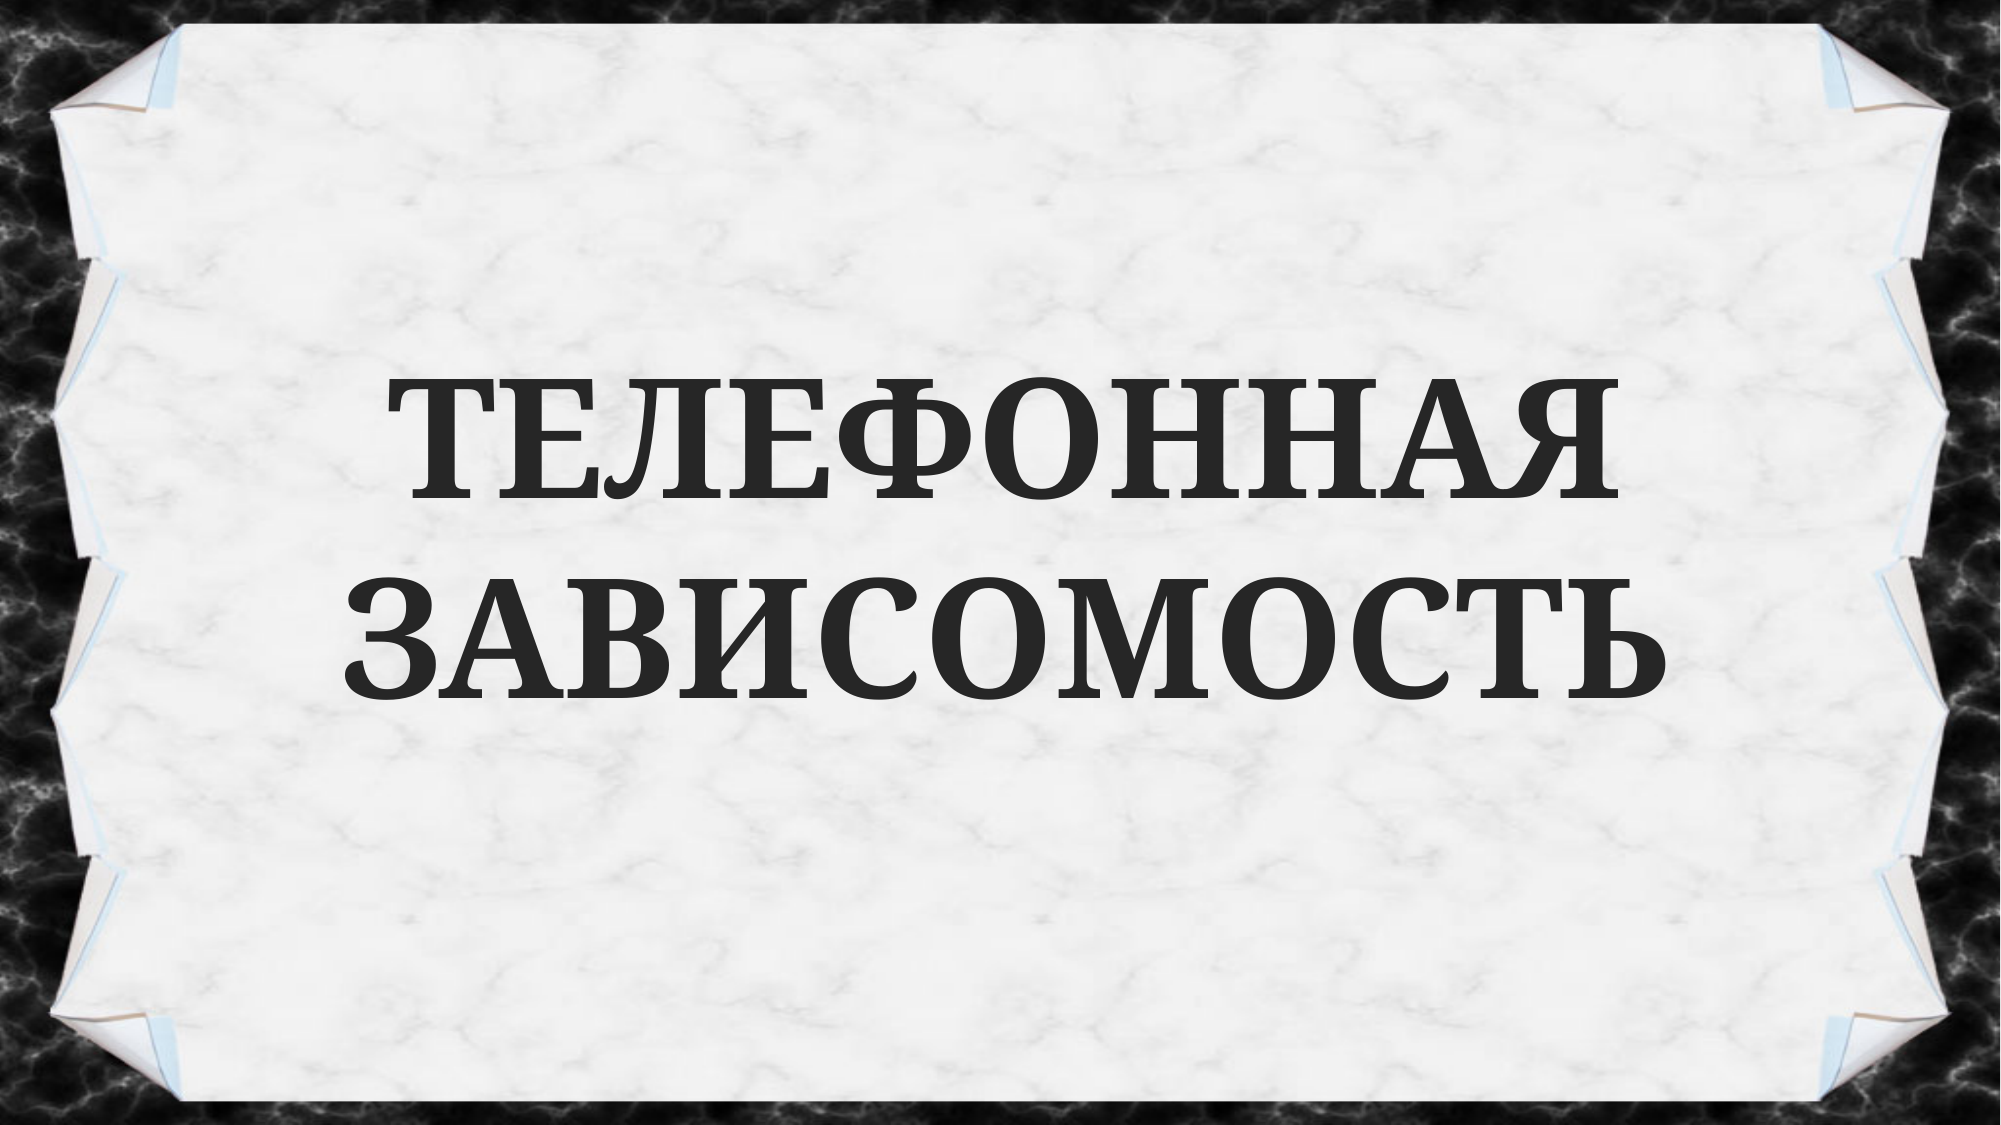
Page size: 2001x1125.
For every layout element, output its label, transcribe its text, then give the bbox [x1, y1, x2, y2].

picture [0, 0, 2001, 1125]
text_box ТЕЛЕФОННАЯ ЗАВИСОМОСТЬ [211, 324, 1800, 740]
